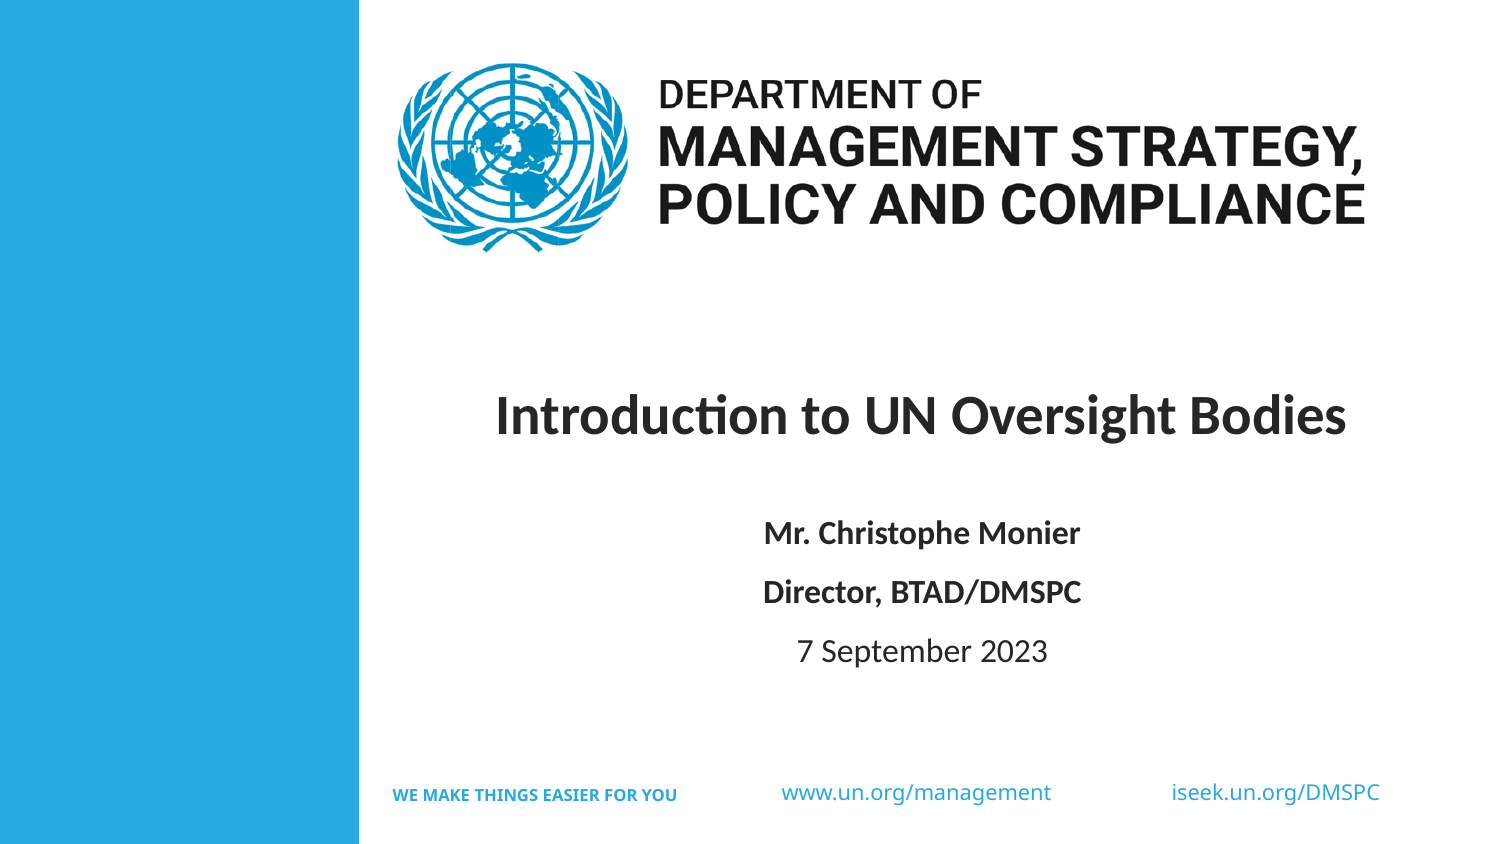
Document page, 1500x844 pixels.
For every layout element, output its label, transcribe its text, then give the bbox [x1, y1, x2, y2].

subtitle Introduction to UN Oversight Bodies Mr. Christophe Monier Director, BTAD/DMSPC 7 September 2023 [405, 356, 1439, 680]
picture [0, 0, 1439, 844]
